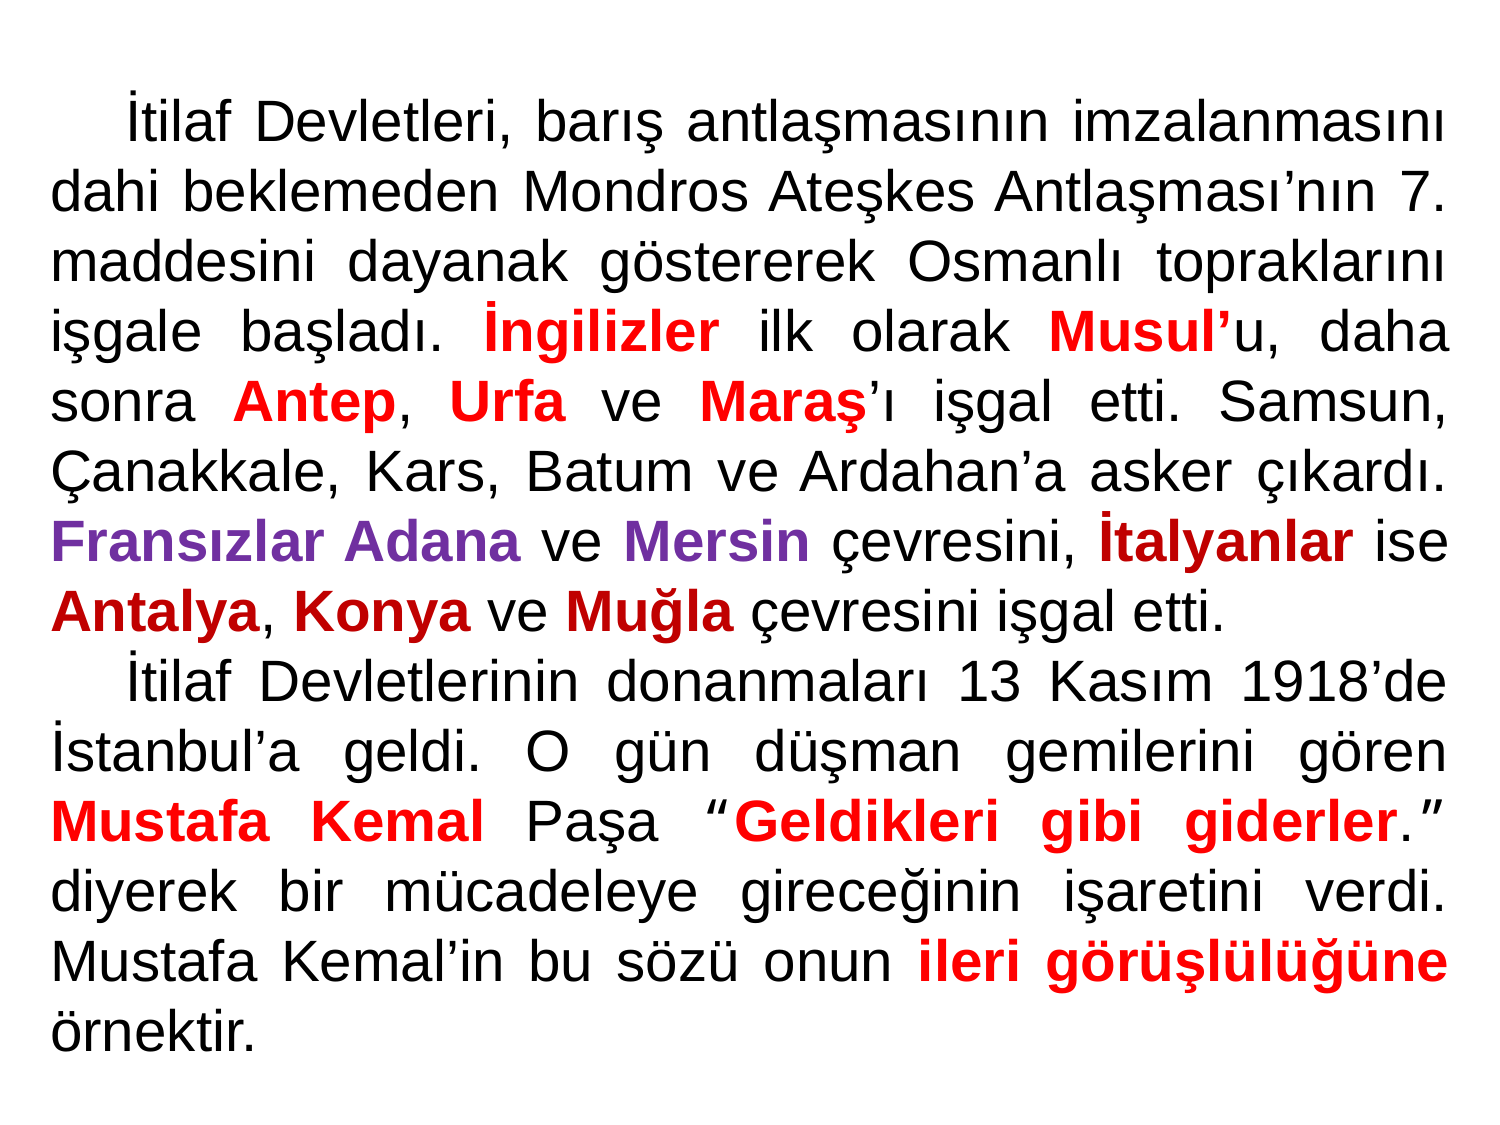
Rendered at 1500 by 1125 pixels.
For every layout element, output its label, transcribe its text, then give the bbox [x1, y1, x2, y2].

text_box İtilaf Devletleri, barış antlaşmasının imzalanmasını dahi beklemeden Mondros Ateşkes Antlaşması’nın 7. maddesini dayanak göstererek Osmanlı topraklarını işgale başladı. İngilizler ilk olarak Musul’u, daha sonra Antep, Urfa ve Maraş’ı işgal etti. Samsun, Çanakkale, Kars, Batum ve Ardahan’a asker çıkardı. Fransızlar Adana ve Mersin çevresini, İtalyanlar ise Antalya, Konya ve Muğla çevresini işgal etti. İtilaf Devletlerinin donanmaları 13 Kasım 1918’de İstanbul’a geldi. O gün düşman gemilerini gören Mustafa Kemal Paşa “Geldikleri gibi giderler.” diyerek bir mücadeleye gireceğinin işaretini verdi. Mustafa Kemal’in bu sözü onun ileri görüşlülüğüne örnektir. [35, 75, 1465, 1070]
